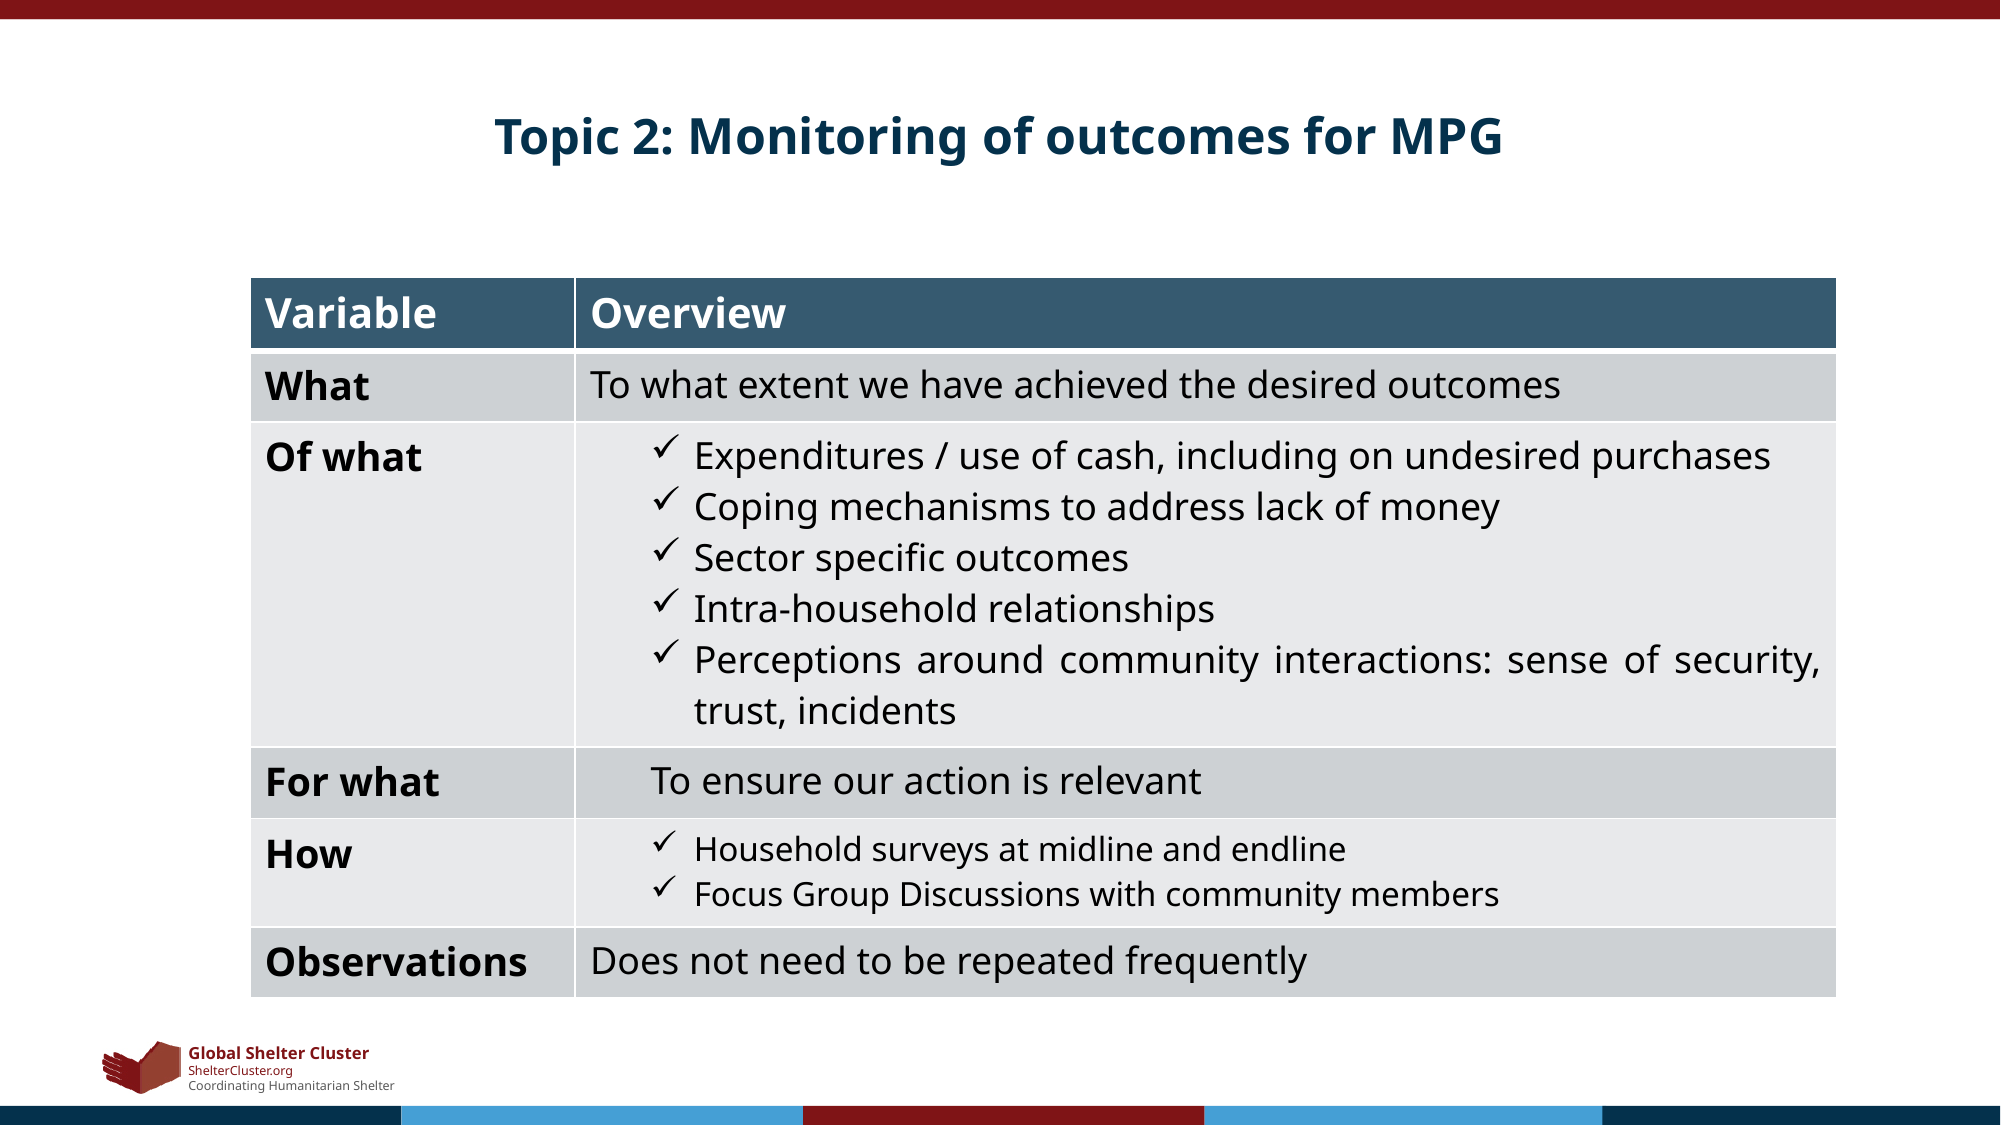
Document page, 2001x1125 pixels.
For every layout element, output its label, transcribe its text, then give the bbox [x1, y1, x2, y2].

table_cell How [251, 819, 574, 926]
table_cell Observations [251, 928, 574, 997]
table_cell To ensure our action is relevant [576, 748, 1836, 818]
table_header Overview [576, 278, 1836, 348]
table_cell For what [251, 748, 574, 818]
table_cell To what extent we have achieved the desired outcomes [576, 354, 1836, 421]
table_header Variable [251, 278, 574, 348]
table_cell Does not need to be repeated frequently [576, 928, 1836, 997]
title Topic 2: Monitoring of outcomes for MPG [320, 96, 1680, 174]
table_cell Household surveys at midline and endline Focus Group Discussions with community members [576, 819, 1836, 926]
picture [102, 1041, 181, 1094]
table_cell What [251, 354, 574, 421]
table_cell Of what [251, 423, 574, 746]
table_cell Expenditures / use of cash, including on undesired purchases Coping mechanisms to address lack of money Sector specific outcomes Intra-household relationships Perceptions around community interactions: sense of security, trust, incidents [576, 423, 1836, 746]
